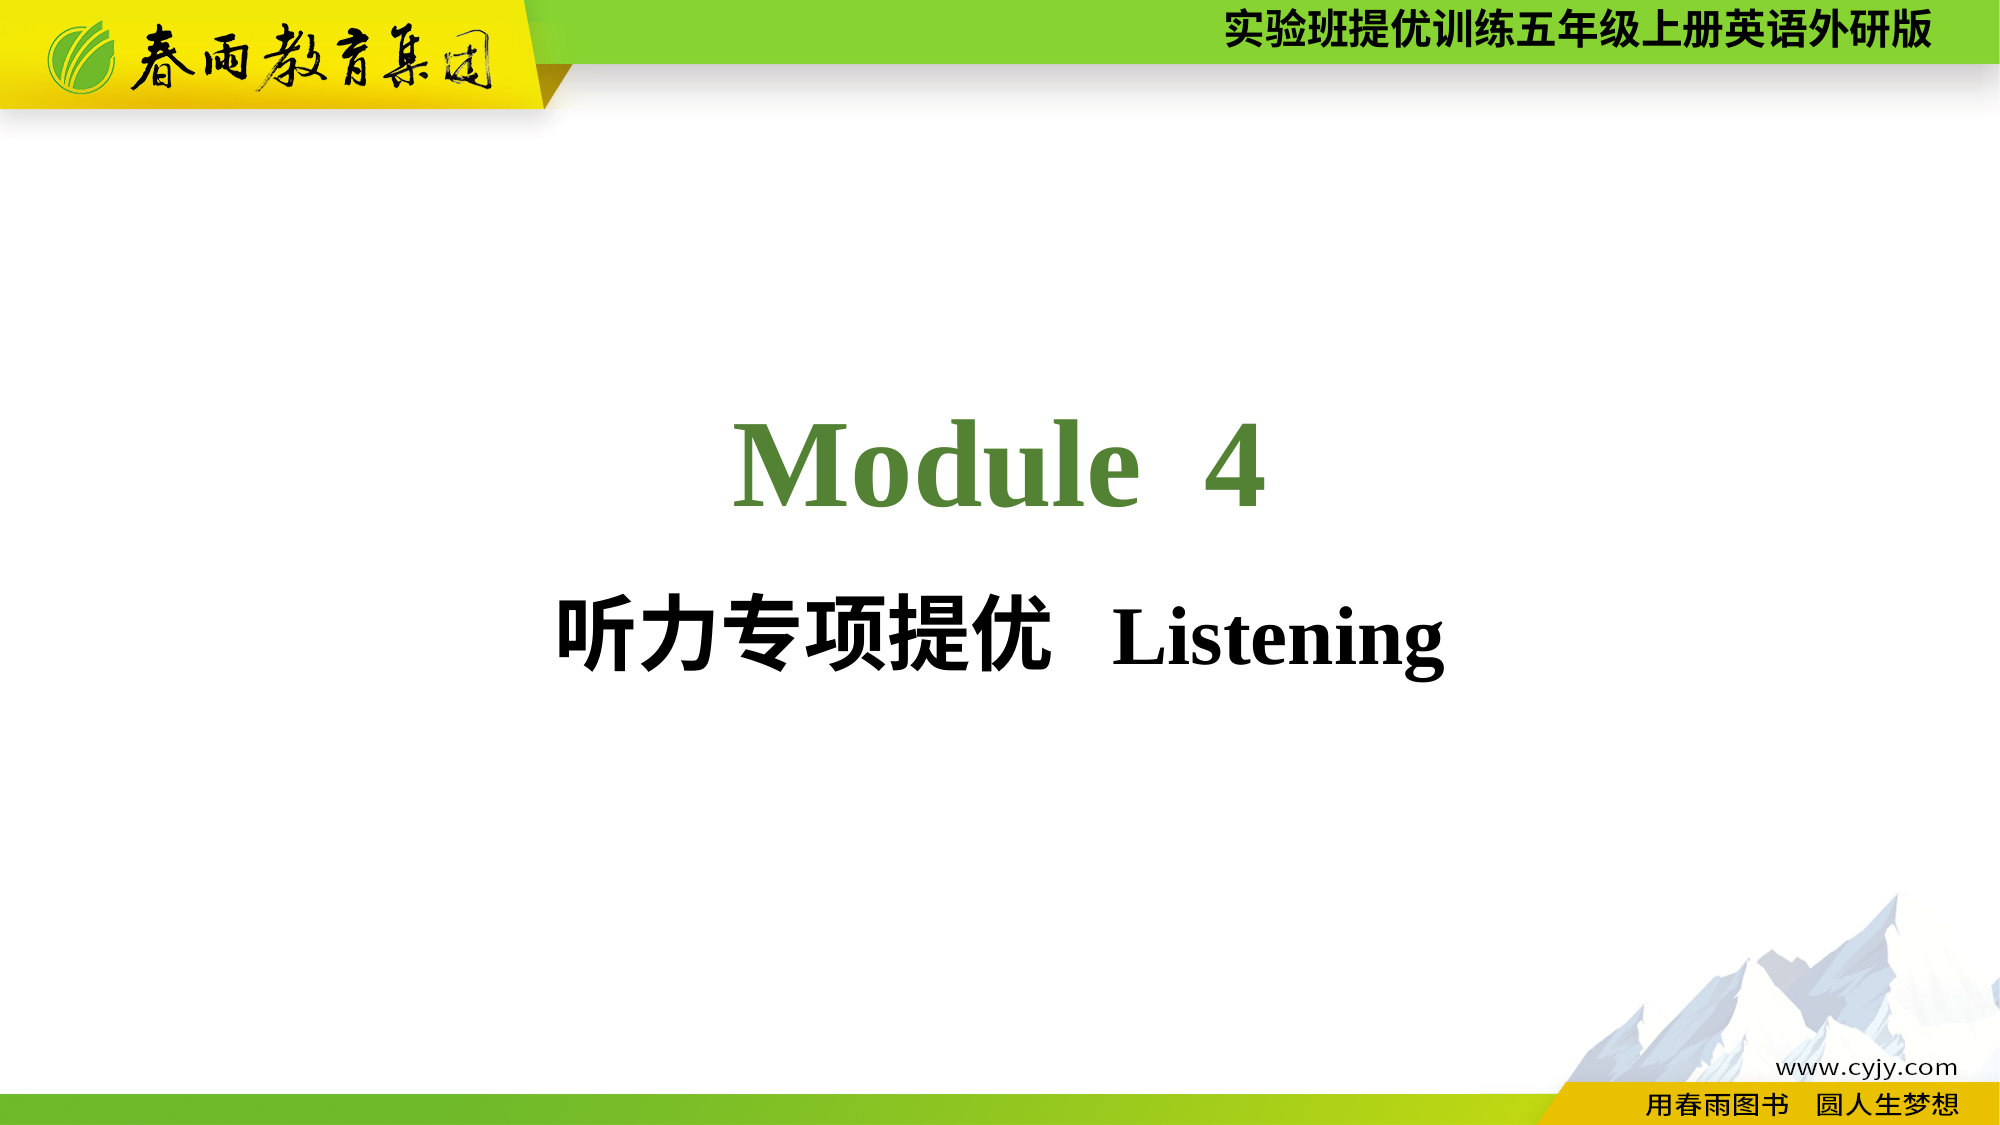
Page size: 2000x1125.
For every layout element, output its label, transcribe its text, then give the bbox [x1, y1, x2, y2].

picture [0, 689, 2000, 1125]
picture [0, 0, 2000, 298]
text_box Module 4 听力专项提优 Listening [0, 298, 2000, 689]
